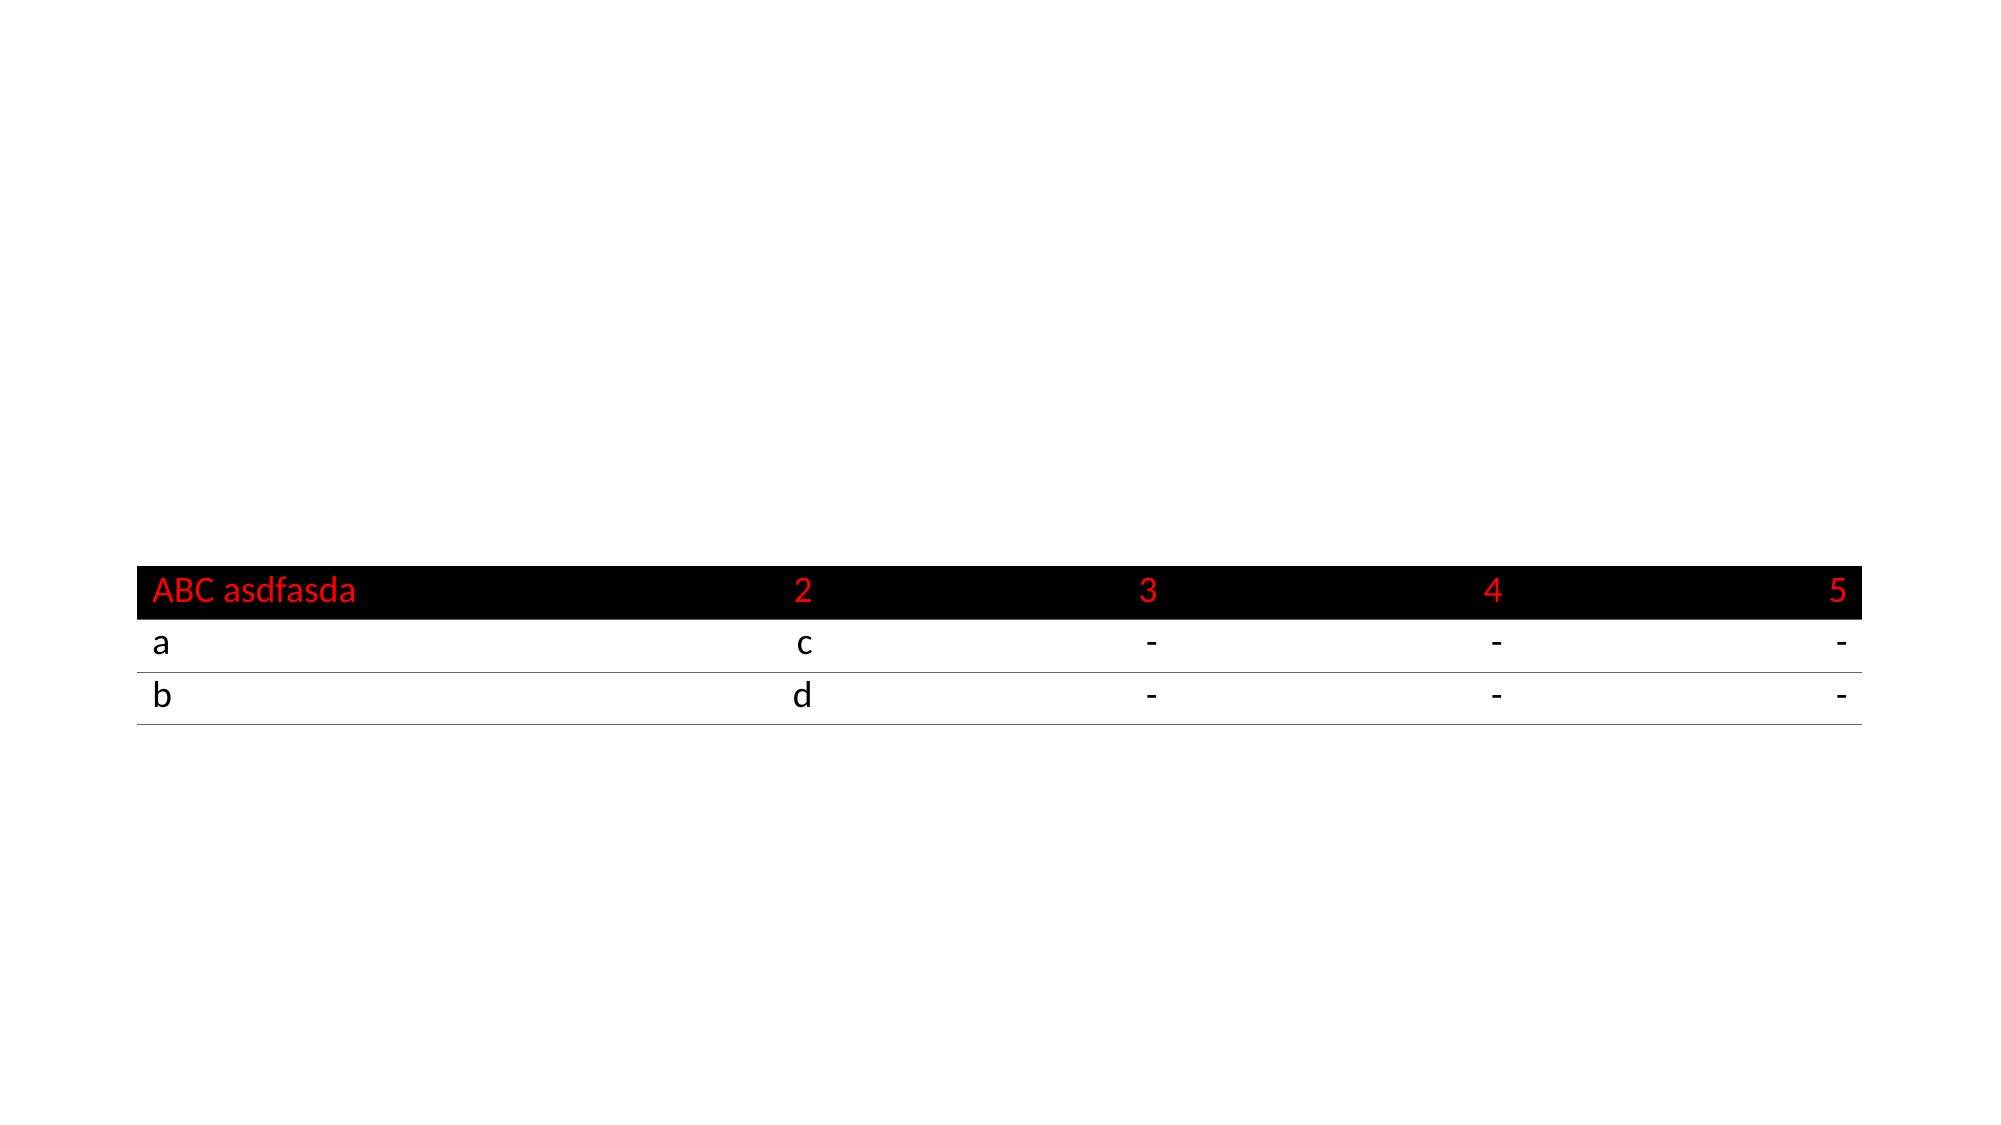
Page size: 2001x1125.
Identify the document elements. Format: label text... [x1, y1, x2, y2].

table_cell - [1517, 673, 1862, 724]
table_cell - [1517, 620, 1862, 672]
table_cell - [1172, 673, 1517, 724]
table_cell - [827, 673, 1172, 724]
table_header 3 [827, 566, 1172, 619]
table_cell b [137, 673, 482, 724]
table_cell - [1172, 620, 1517, 672]
table_cell d [482, 673, 827, 724]
table_cell - [827, 620, 1172, 672]
table_cell c [482, 620, 827, 672]
table_cell a [137, 620, 482, 672]
table_header 4 [1172, 566, 1517, 619]
table_header 5 [1517, 566, 1862, 619]
table_header ABC asdfasda [137, 566, 482, 619]
table_header 2 [482, 566, 827, 619]
